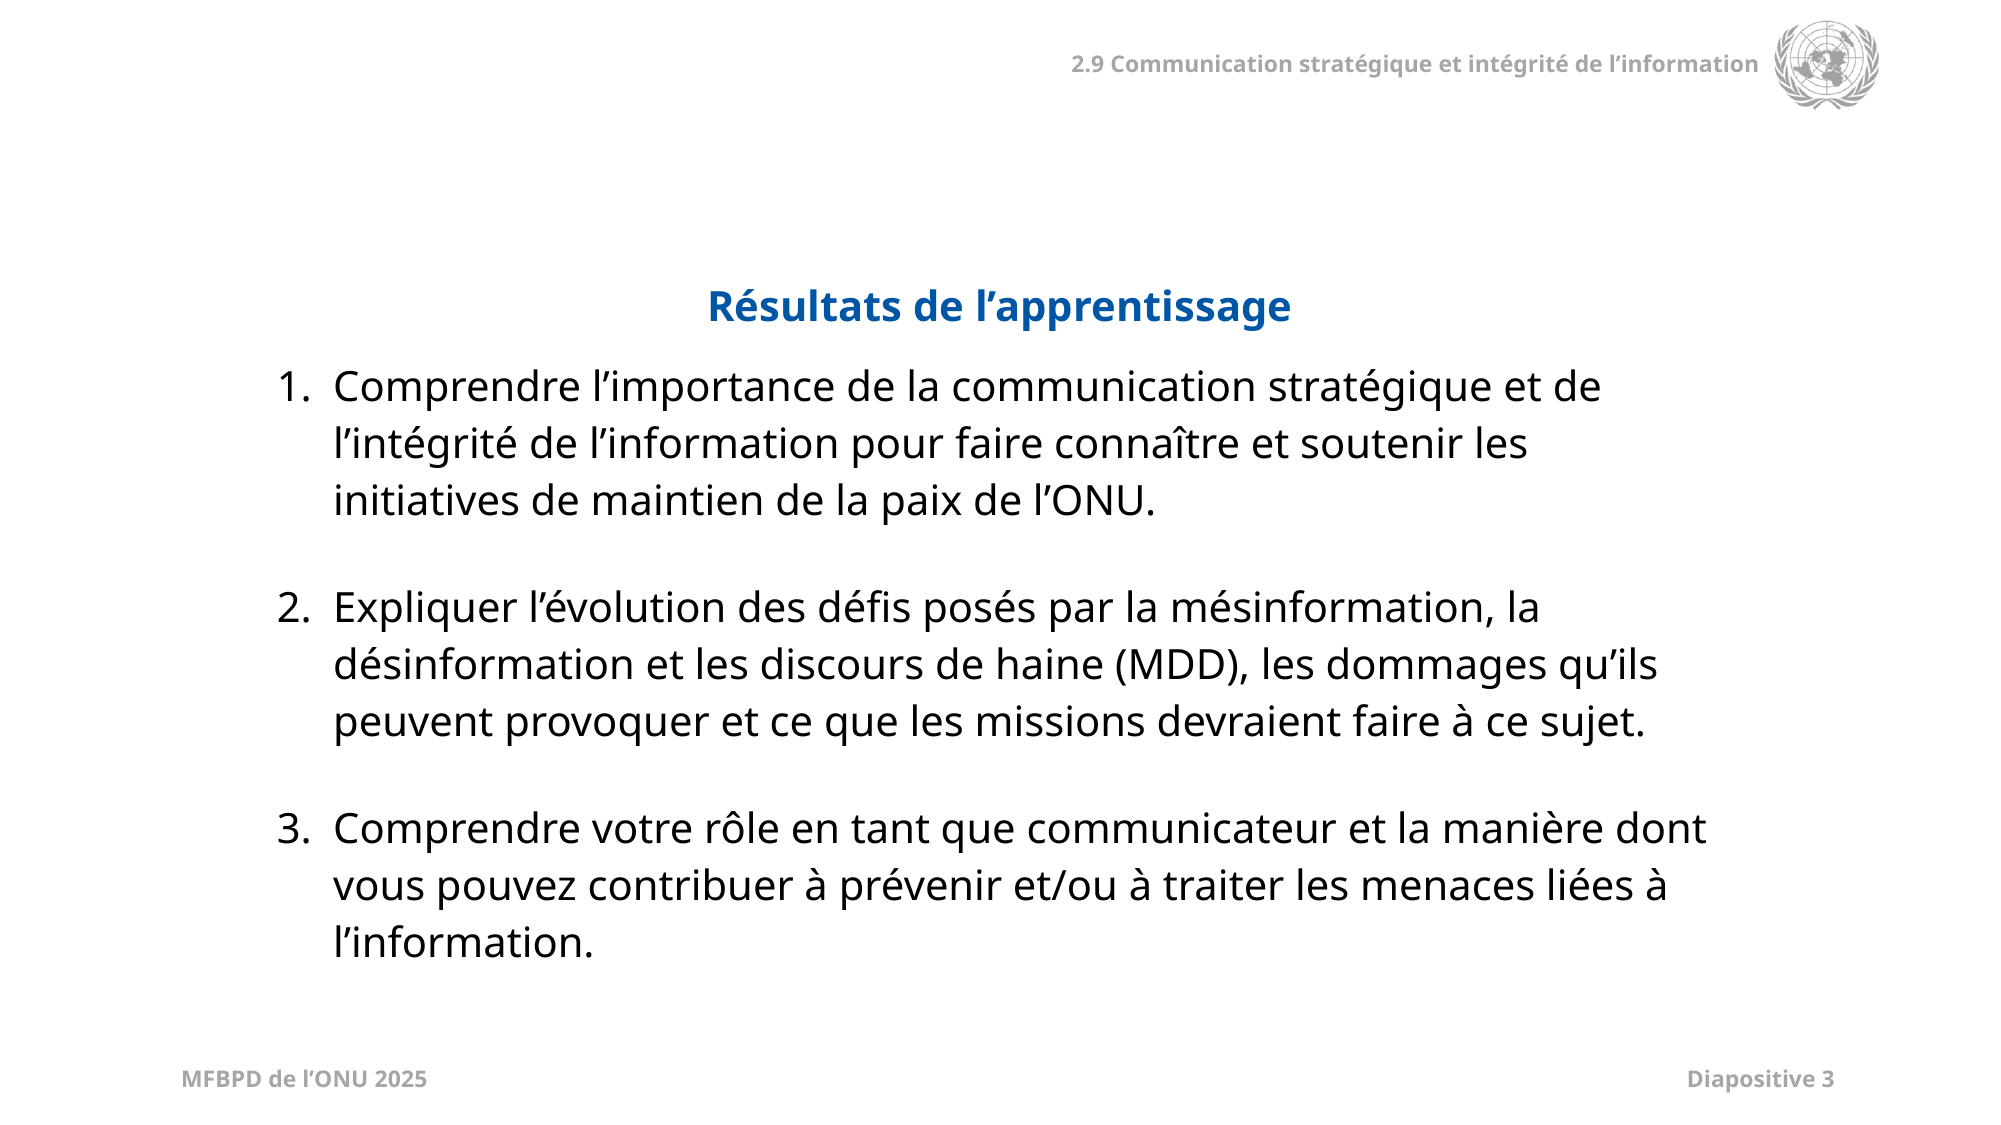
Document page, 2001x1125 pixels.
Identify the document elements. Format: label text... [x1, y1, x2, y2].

table_header Résultats de l’apprentissage [262, 261, 1738, 349]
table_cell Comprendre l’importance de la communication stratégique et de l’intégrité de l’information pour faire connaître et soutenir les initiatives de maintien de la paix de l’ONU. Expliquer l’évolution des défis posés par la mésinformation, la désinformation et les discours de haine (MDD), les dommages qu’ils peuvent provoquer et ce que les missions devraient faire à ce sujet. Comprendre votre rôle en tant que communicateur et la manière dont vous pouvez contribuer à prévenir et/ou à traiter les menaces liées à l’information. [262, 349, 1738, 977]
